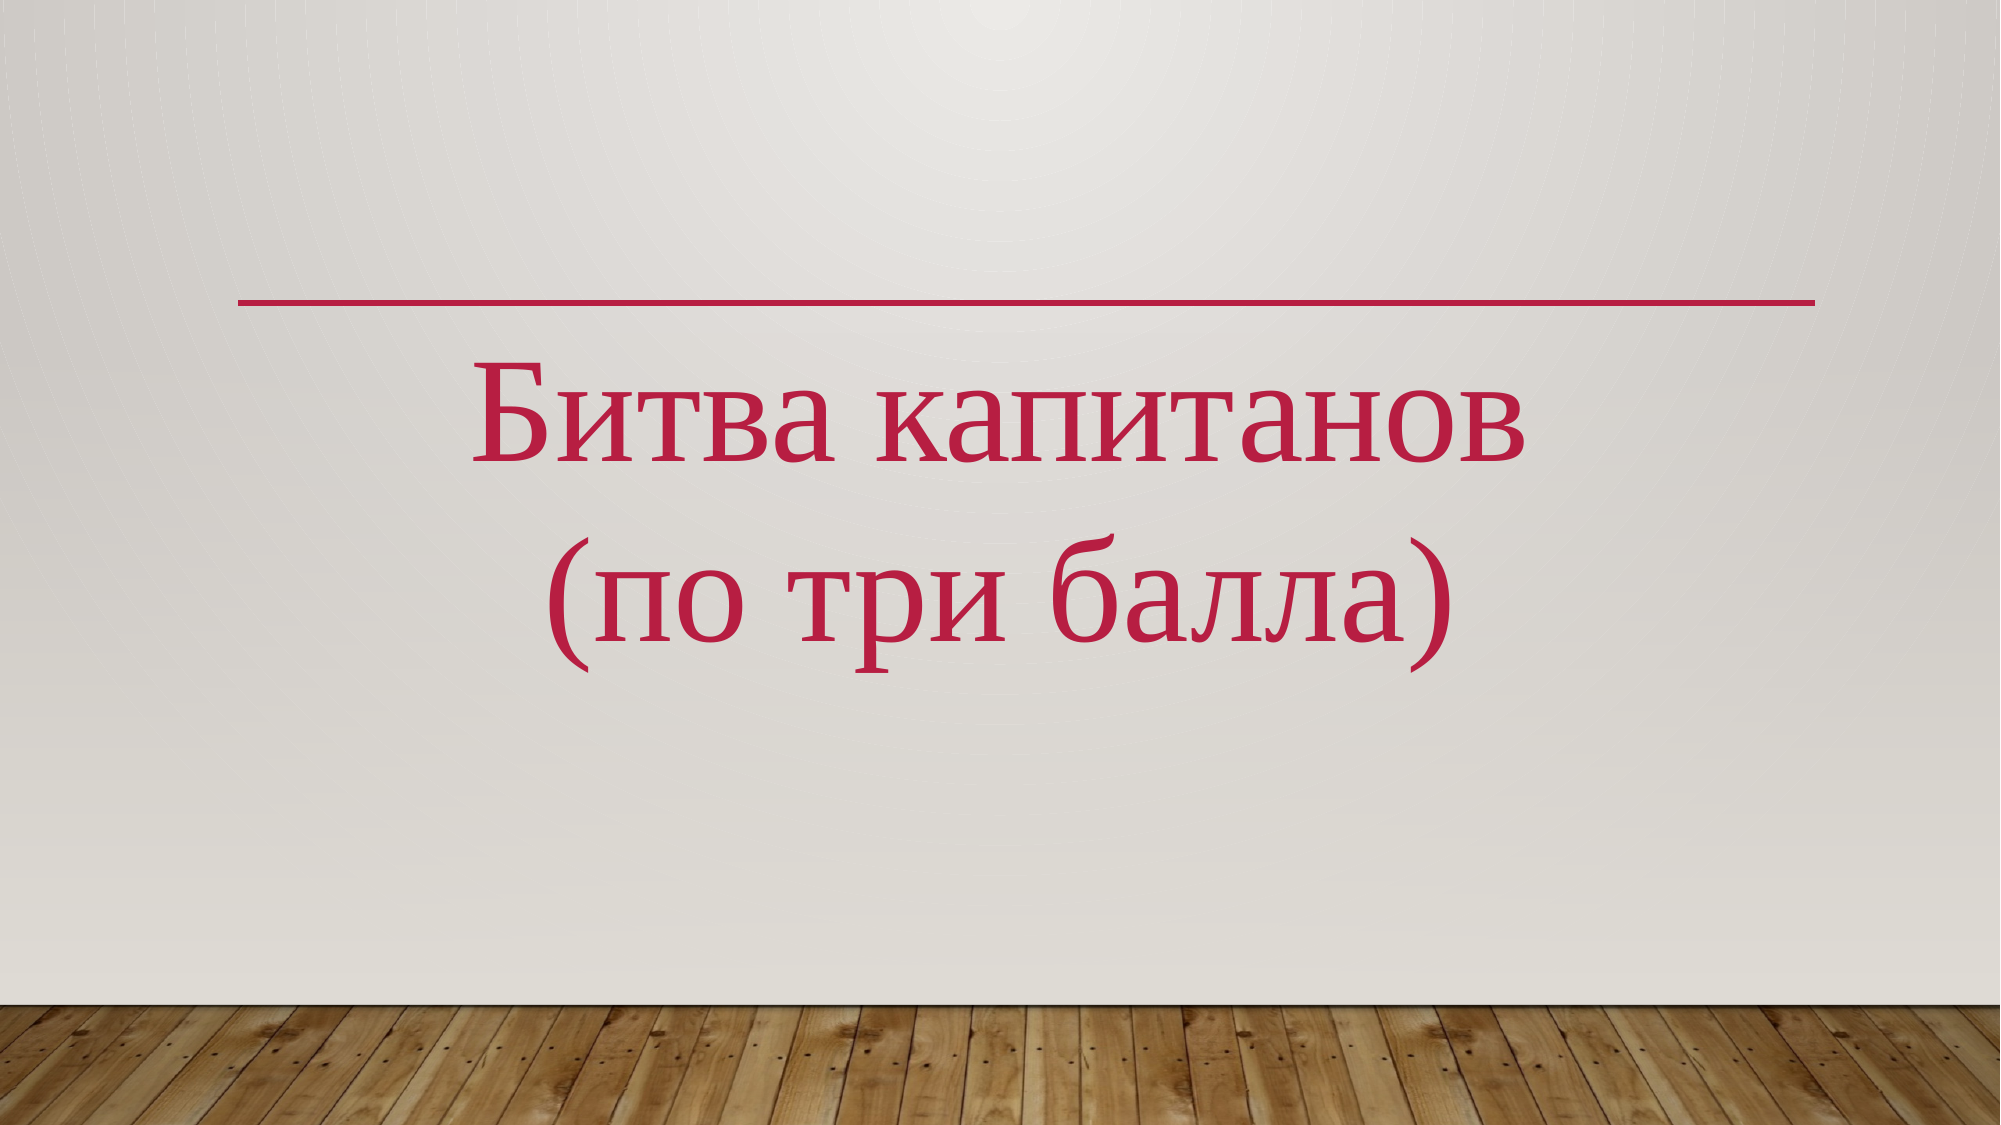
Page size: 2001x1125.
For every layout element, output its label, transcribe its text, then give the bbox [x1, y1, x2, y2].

picture [0, 1005, 2000, 1125]
text_box Битва капитанов (по три балла) [454, 304, 1546, 679]
